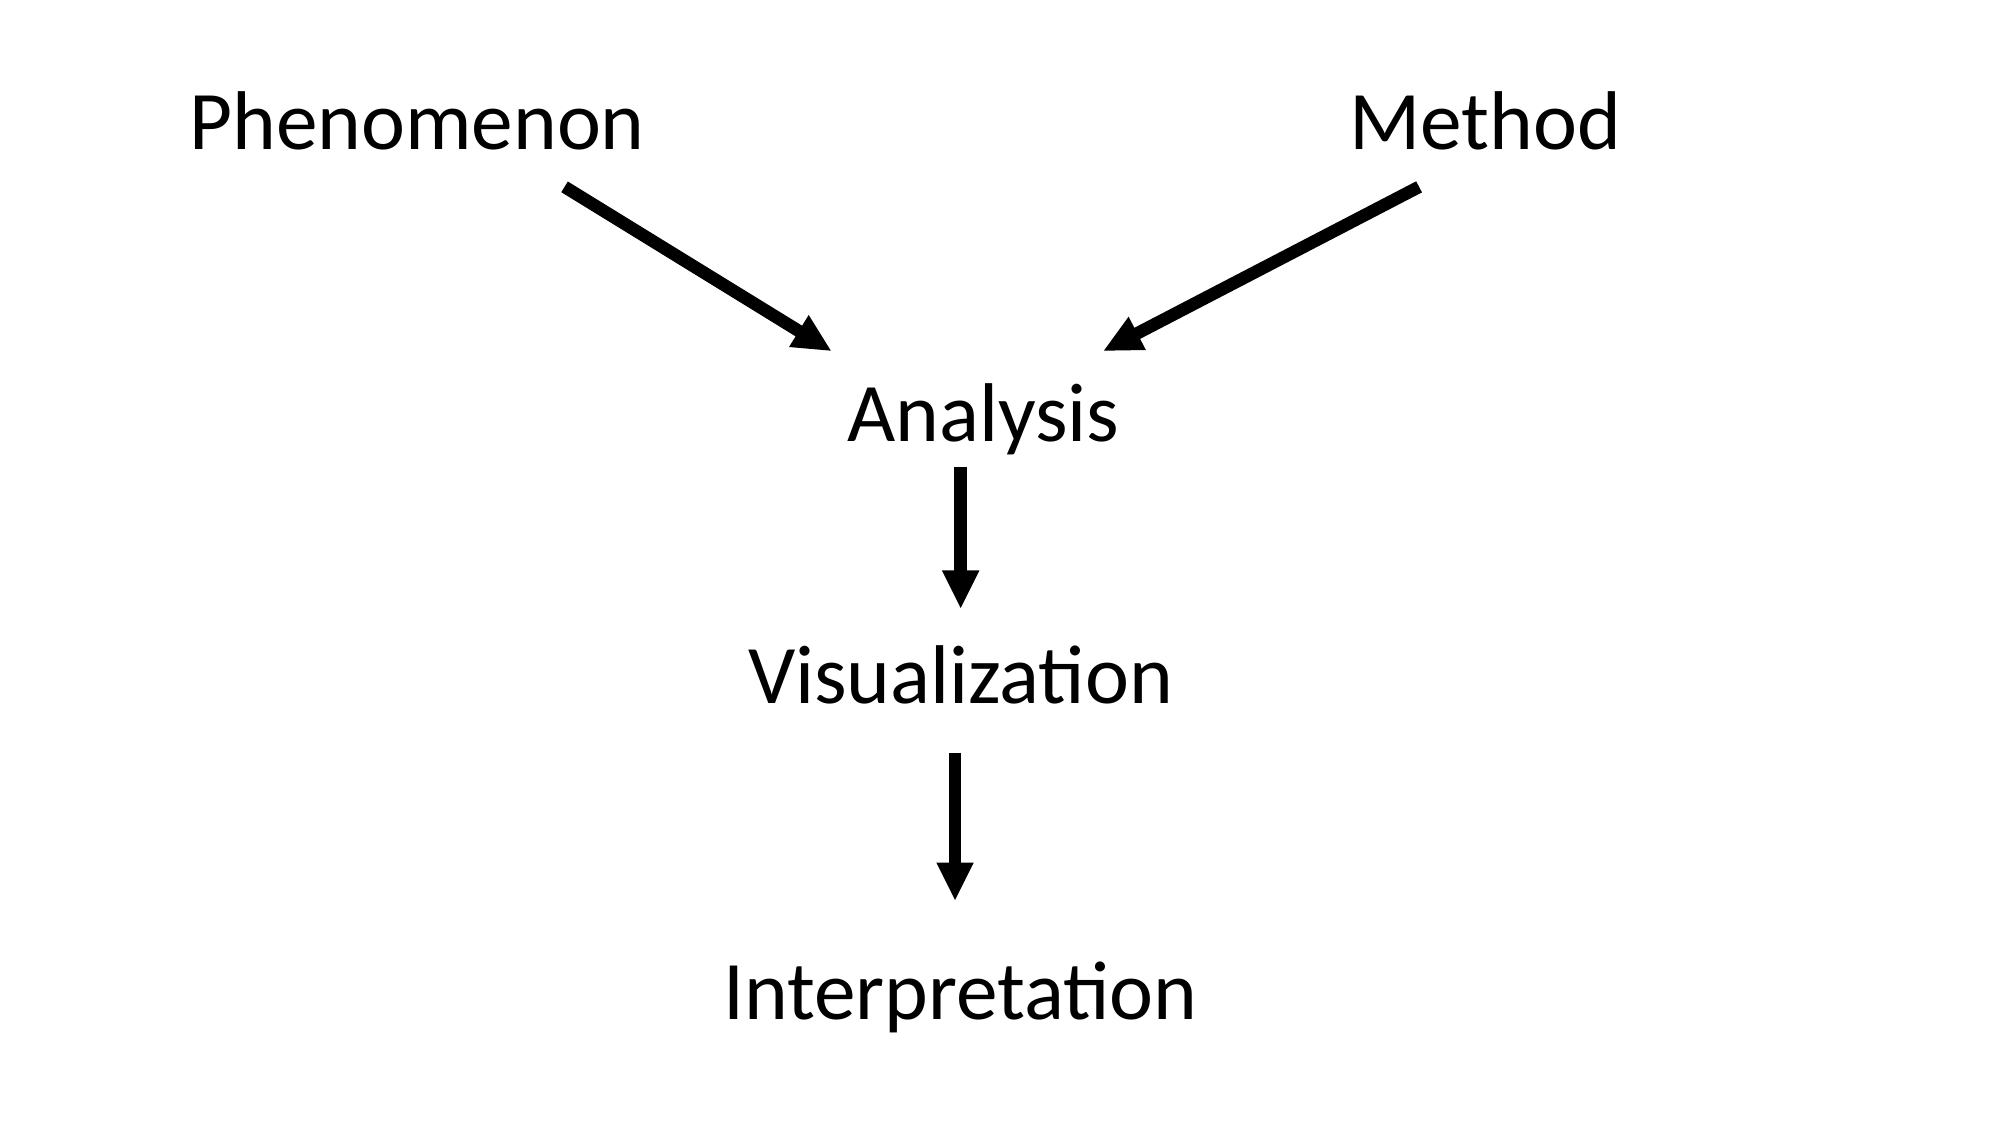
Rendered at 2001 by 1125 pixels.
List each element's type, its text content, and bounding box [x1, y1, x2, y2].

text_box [1103, 186, 1420, 351]
text_box Analysis [174, 350, 1793, 466]
text_box Phenomenon [174, 58, 798, 174]
text_box Visualization [151, 613, 1770, 728]
text_box Interpretation [589, 928, 1332, 1044]
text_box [564, 186, 831, 351]
text_box Method [1334, 58, 1931, 174]
